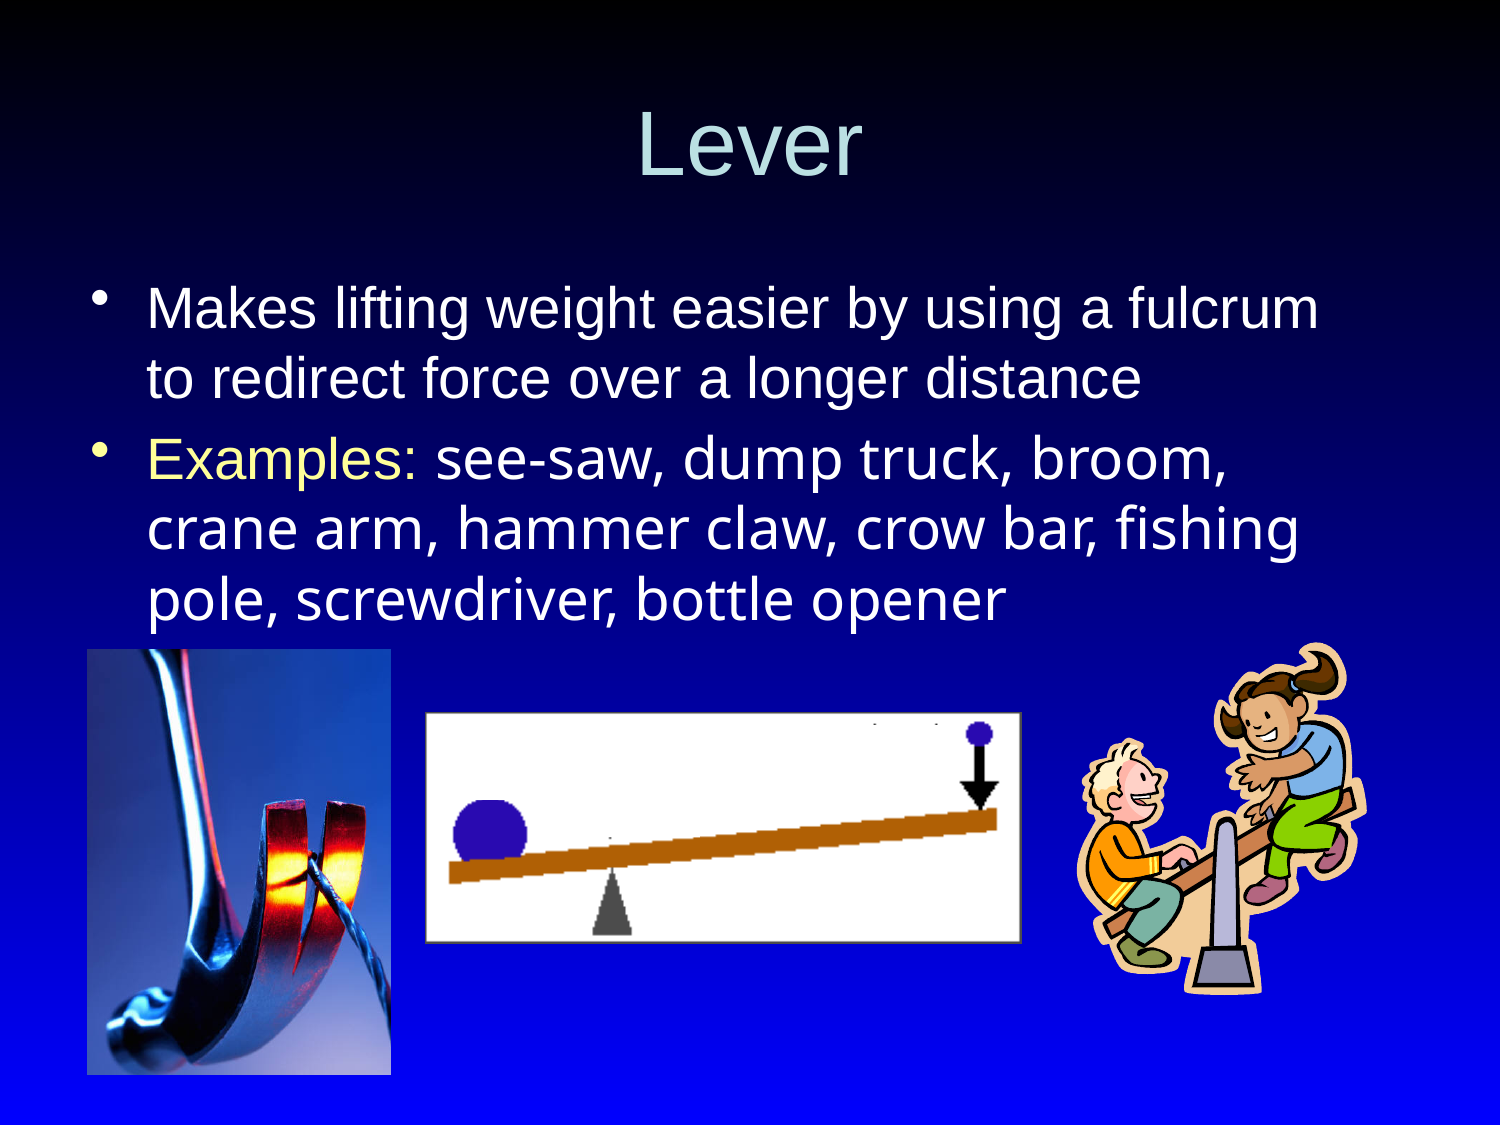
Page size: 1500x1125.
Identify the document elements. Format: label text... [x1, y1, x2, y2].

picture [87, 649, 392, 1076]
list Makes lifting weight easier by using a fulcrum to redirect force over a longer distance Examples: see-saw, dump truck, broom, crane arm, hammer claw, crow bar, fishing pole, screwdriver, bottle opener [74, 262, 1401, 1006]
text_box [424, 712, 1022, 945]
title Lever [74, 44, 1426, 233]
picture [1074, 637, 1373, 1001]
